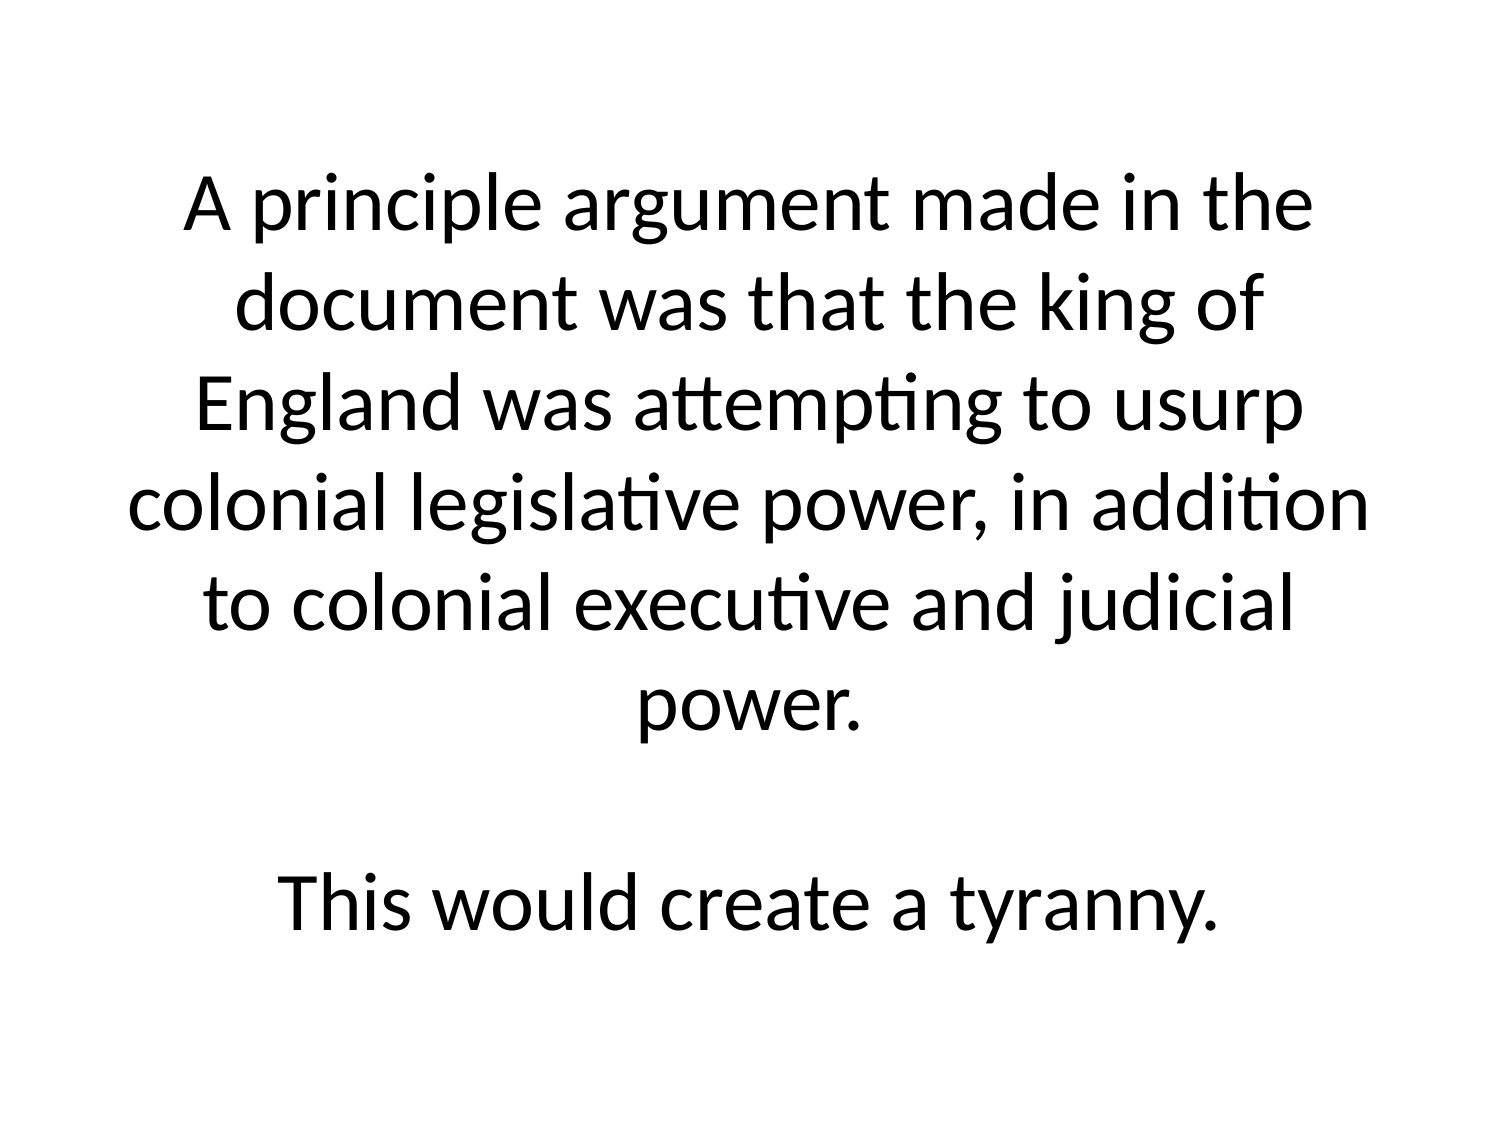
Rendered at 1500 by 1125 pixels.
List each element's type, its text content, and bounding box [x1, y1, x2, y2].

title A principle argument made in the document was that the king of England was attempting to usurp colonial legislative power, in addition to colonial executive and judicial power. This would create a tyranny. [74, 44, 1426, 1051]
